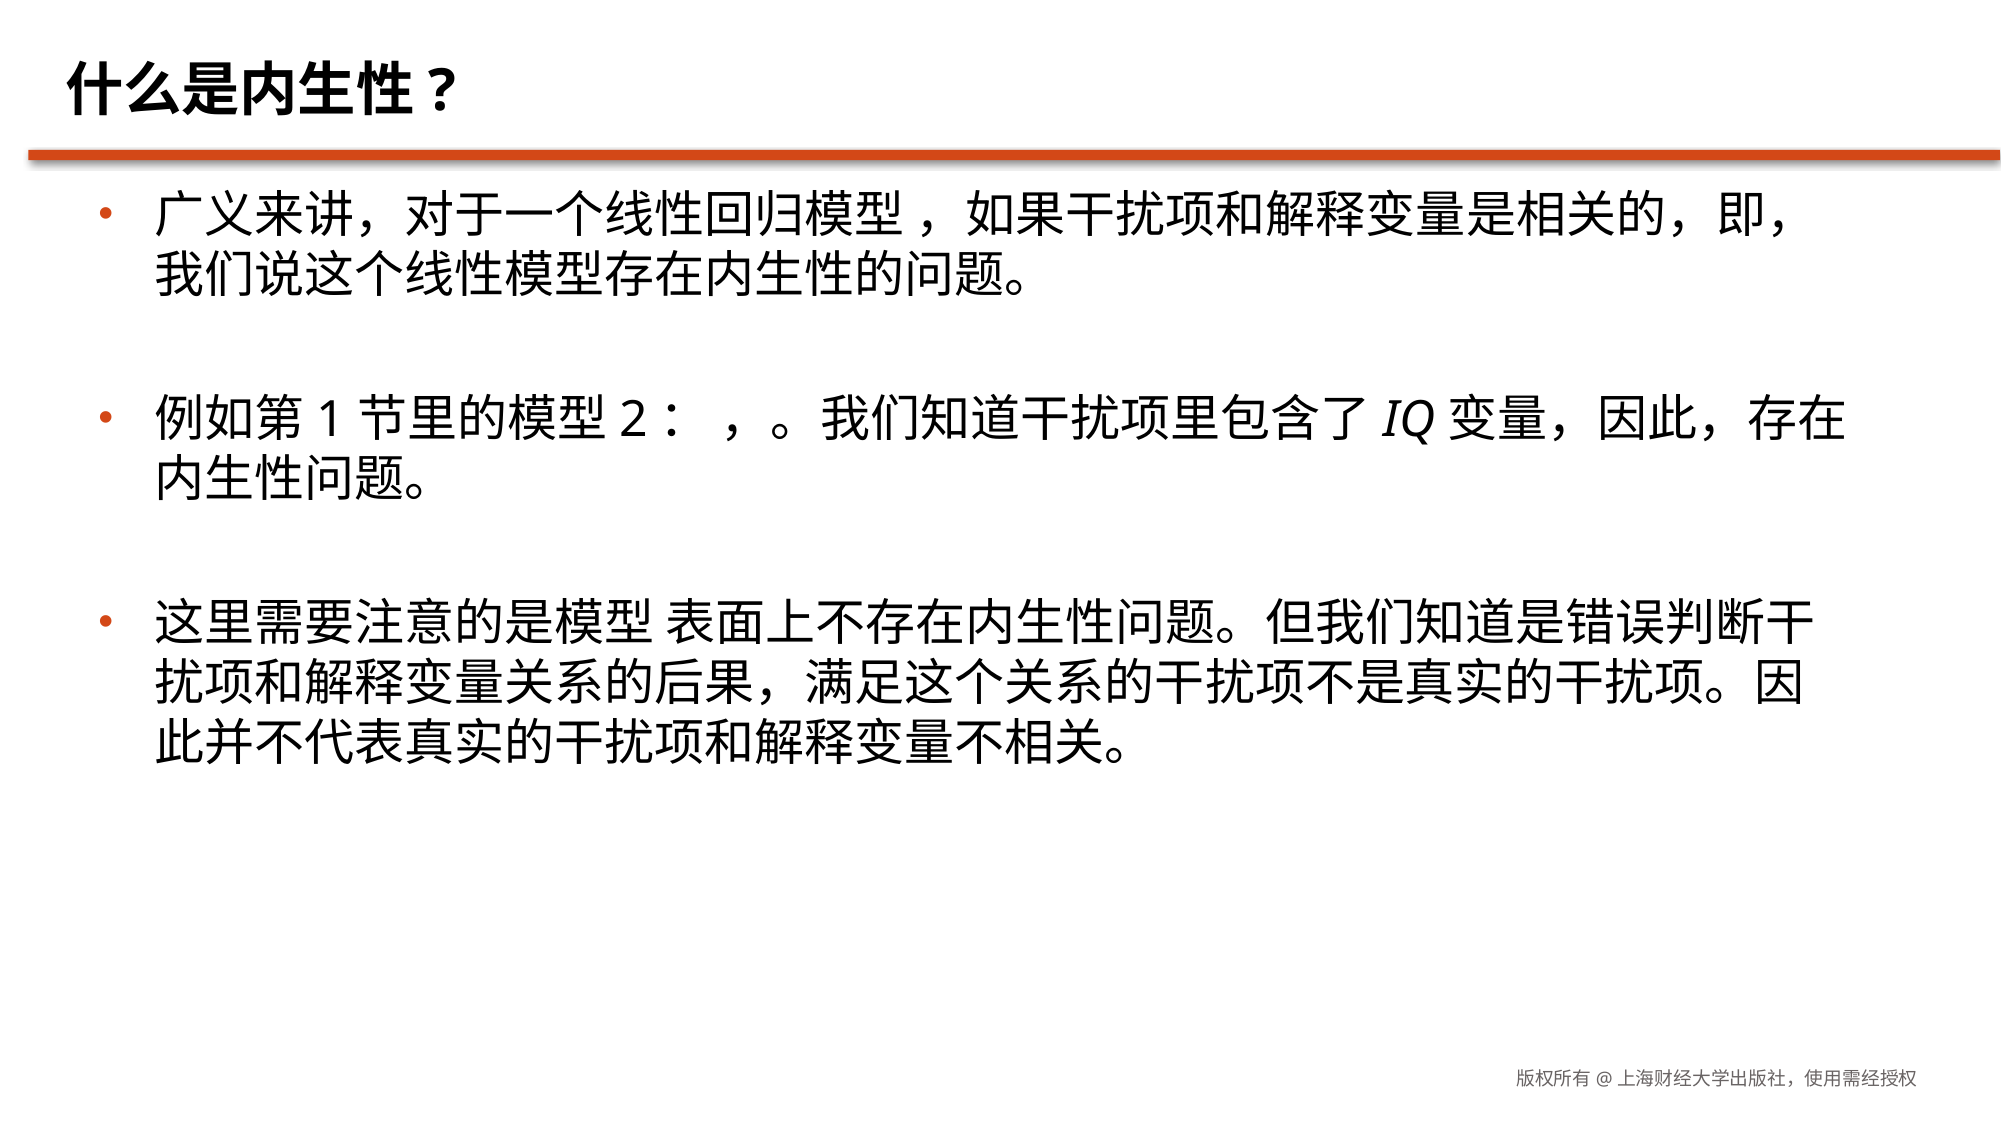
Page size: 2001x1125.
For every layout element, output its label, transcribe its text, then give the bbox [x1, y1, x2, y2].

footer 版权所有@上海财经大学出版社，使用需经授权 [1483, 1046, 1950, 1109]
title 什么是内生性? [50, 50, 1825, 138]
